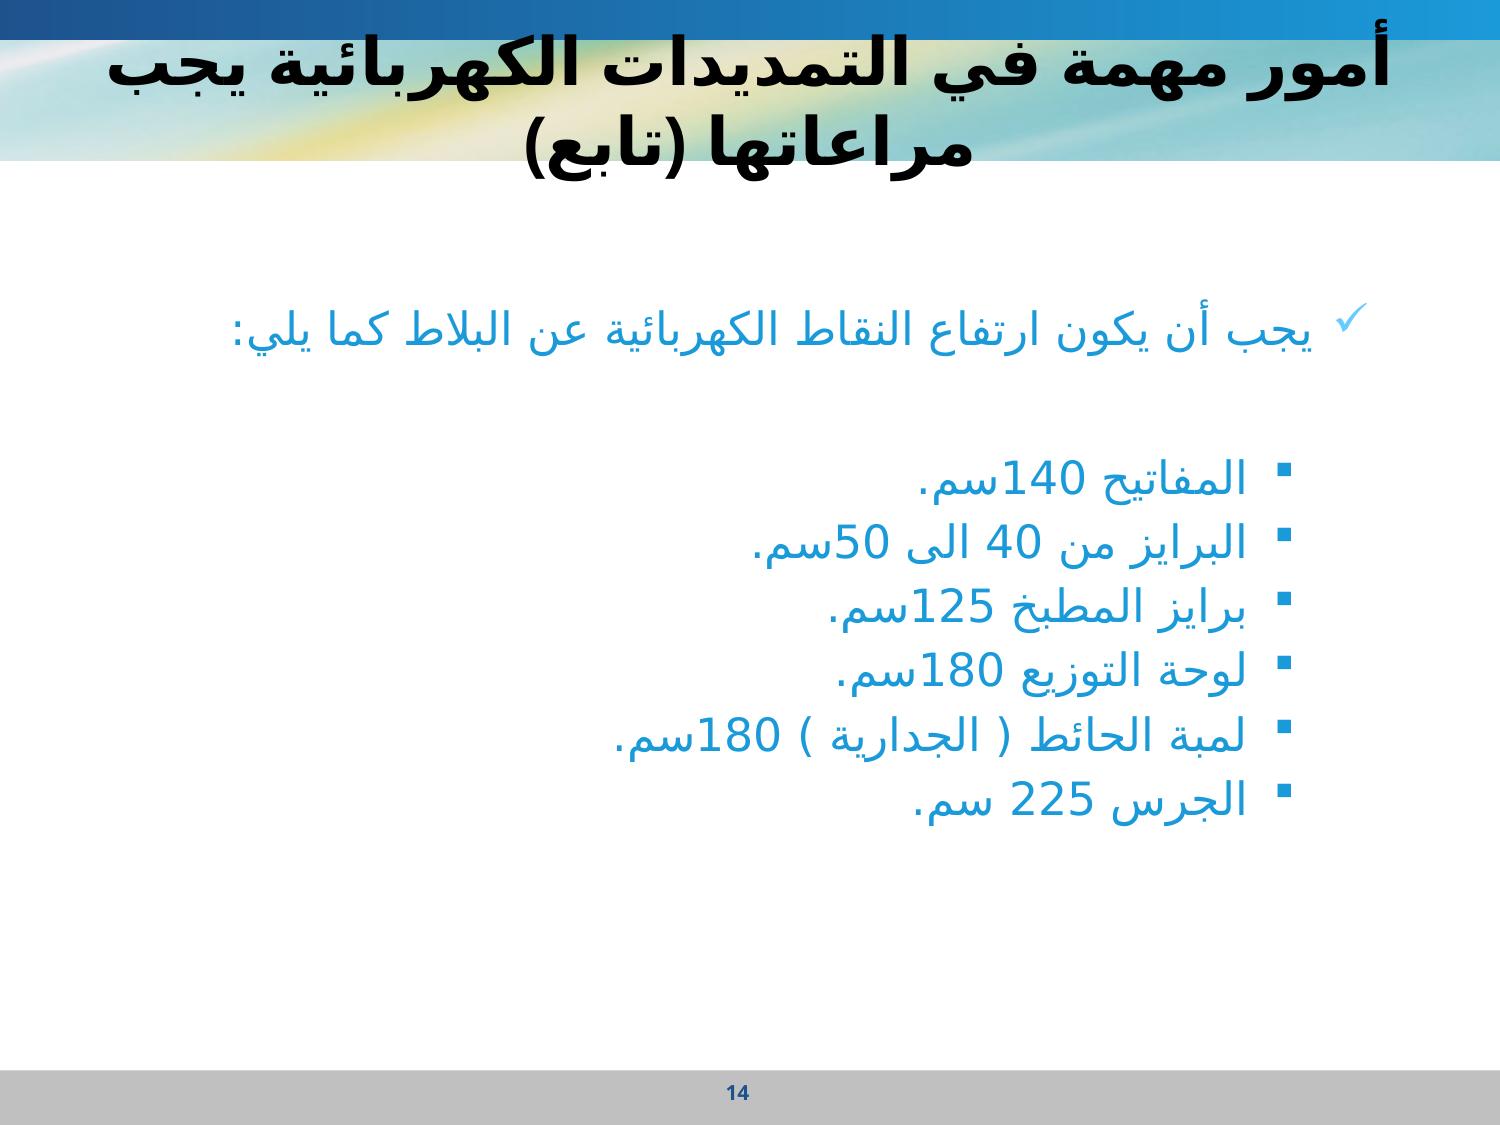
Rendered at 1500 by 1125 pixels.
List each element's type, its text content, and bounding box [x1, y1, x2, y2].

title أمور مهمة في التمديدات الكهربائية يجب مراعاتها (تابع) [75, 52, 1425, 145]
slide_number 14 [562, 1072, 913, 1115]
list يجب أن يكون ارتفاع النقاط الكهربائية عن البلاط كما يلي: المفاتيح 140سم. البرايز من 40 الى 50سم. برايز المطبخ 125سم. لوحة التوزيع 180سم. لمبة الحائط ( الجدارية ) 180سم. الجرس 225 سم. [101, 228, 1386, 1025]
picture [0, 39, 1500, 161]
